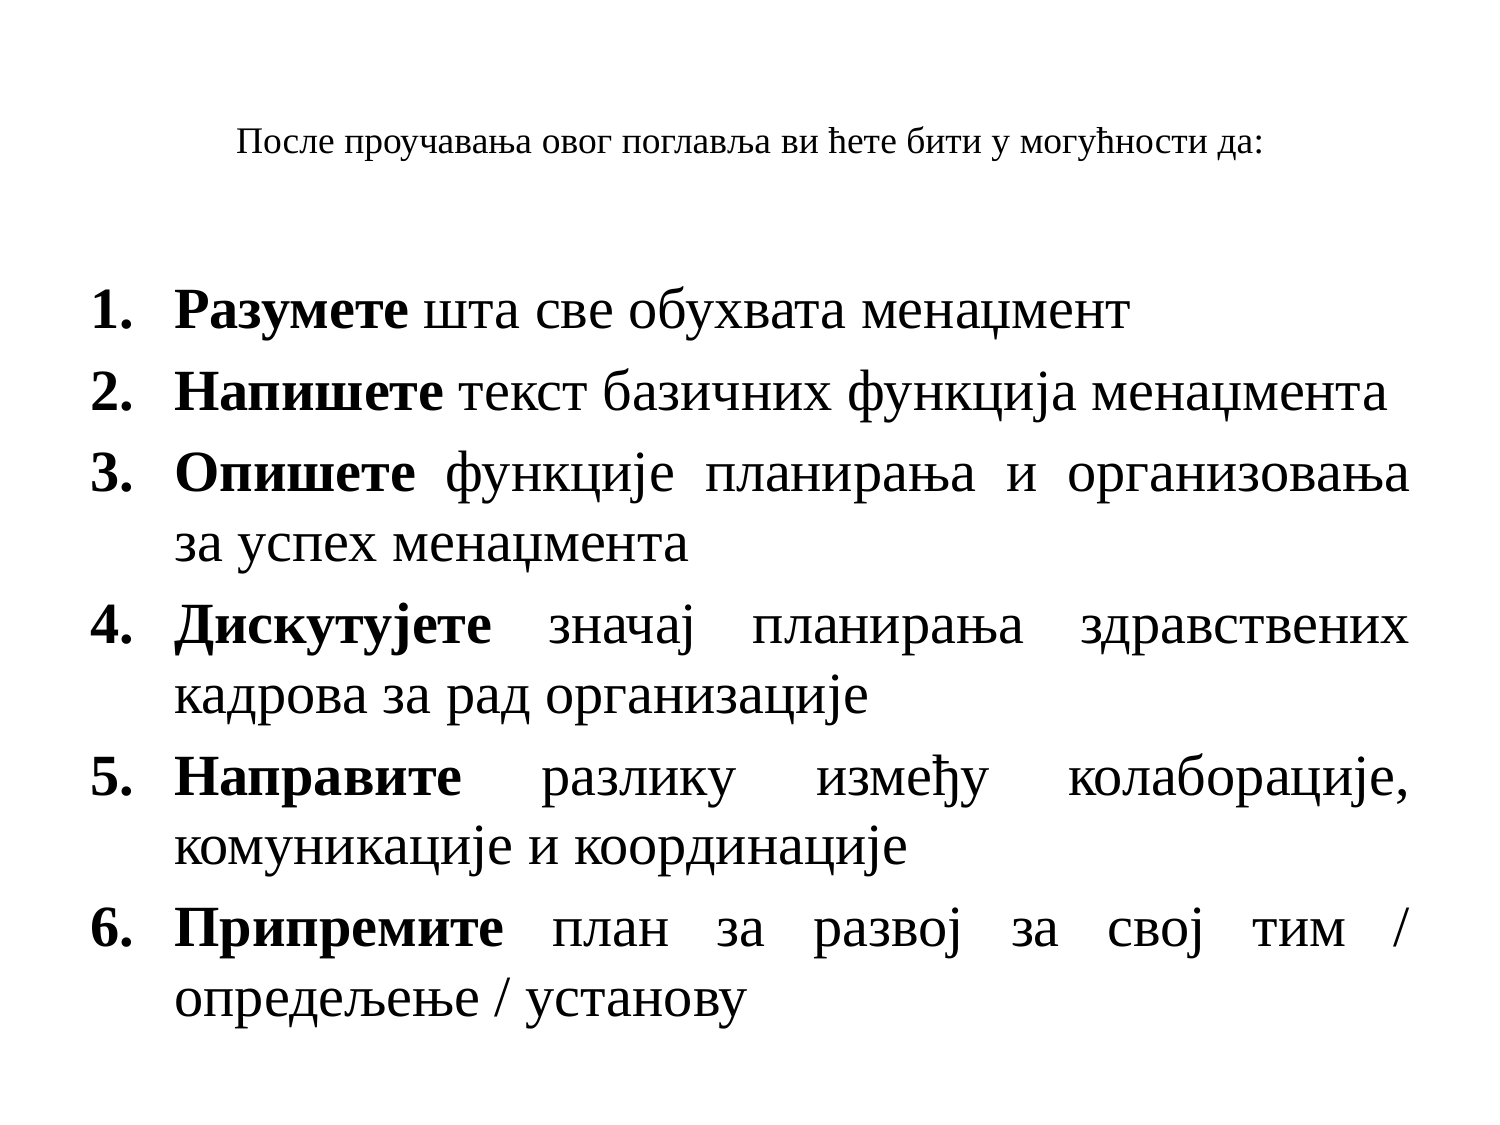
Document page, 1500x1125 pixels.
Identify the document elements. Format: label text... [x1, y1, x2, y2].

title После проучавања овог поглавља ви ћете бити у могућности да: [75, 45, 1425, 233]
list Разумете шта све обухвата менаџмент Напишете текст базичних функција менаџмента Опишете функције планирања и организовања за успех менаџмента Дискутујете значај планирања здравствених кадрова за рад организације Направите разлику између колаборације, комуникације и координације Припремите план за развој за свој тим / опредељење / установу [75, 262, 1425, 1005]
